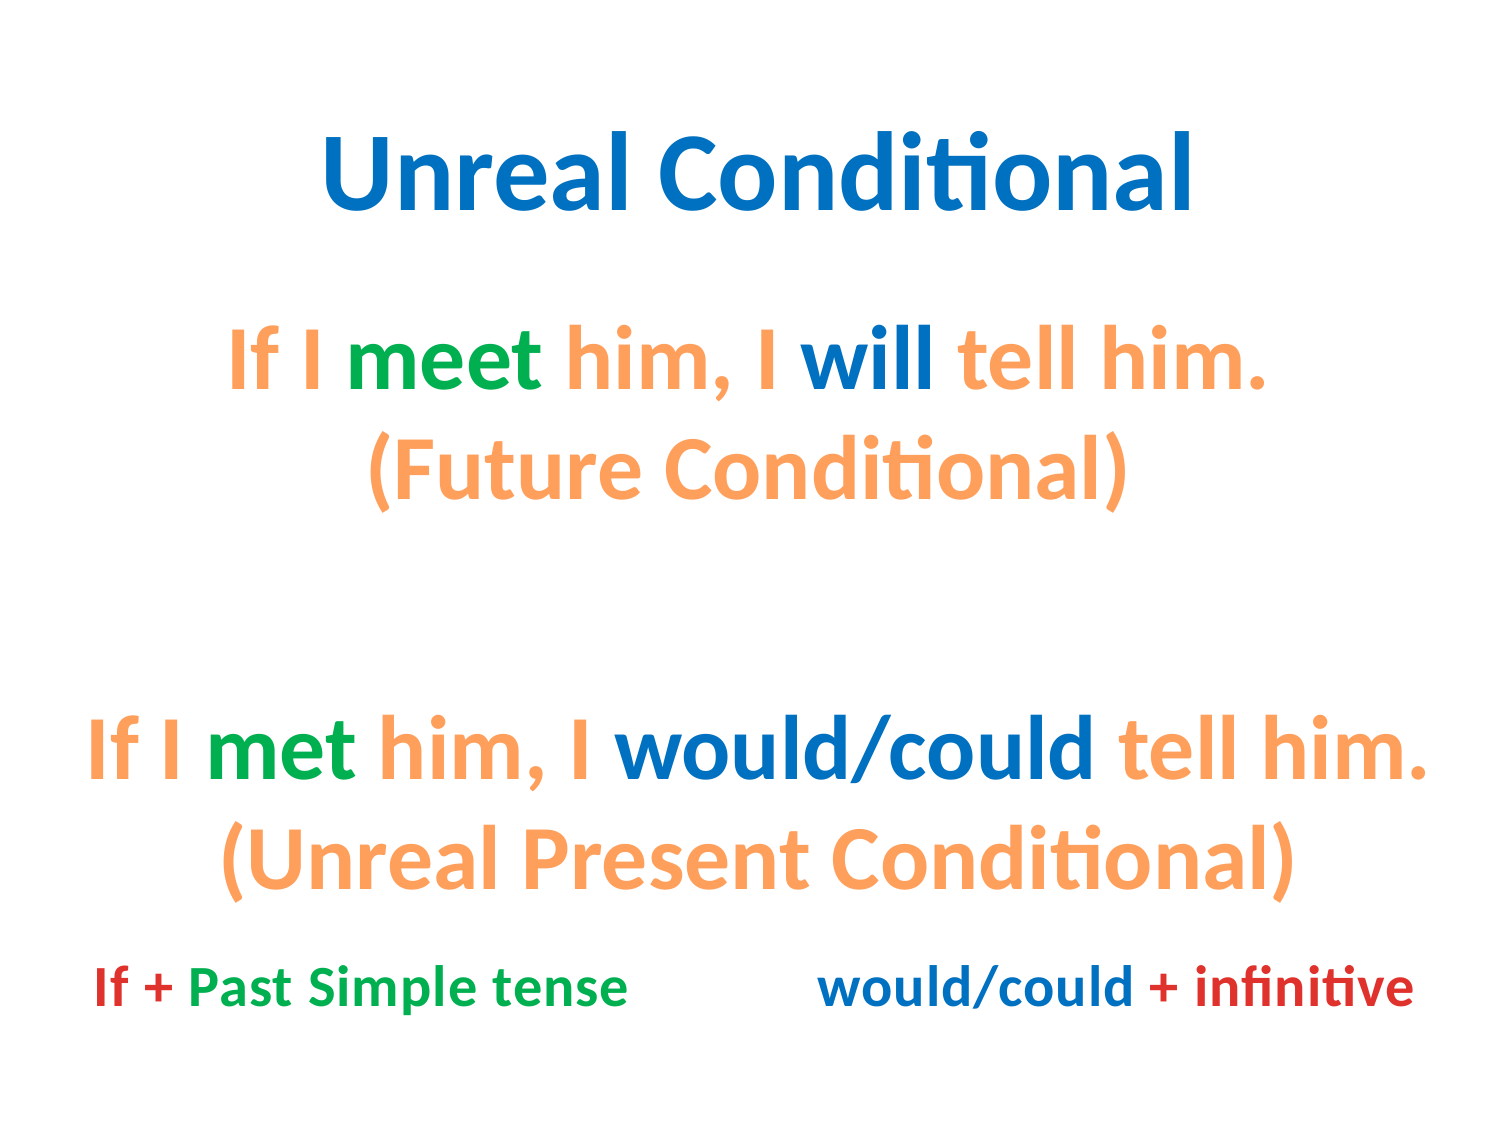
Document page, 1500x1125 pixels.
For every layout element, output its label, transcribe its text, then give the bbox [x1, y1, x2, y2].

text_box If + Past Simple tense [78, 940, 646, 1026]
text_box If I met him, I would/could tell him. (Unreal Present Conditional) [70, 680, 1447, 916]
text_box Unreal Conditional [305, 89, 1212, 240]
text_box would/could + infinitive [802, 940, 1431, 1026]
text_box If I meet him, I will tell him. (Future Conditional) [210, 290, 1287, 526]
